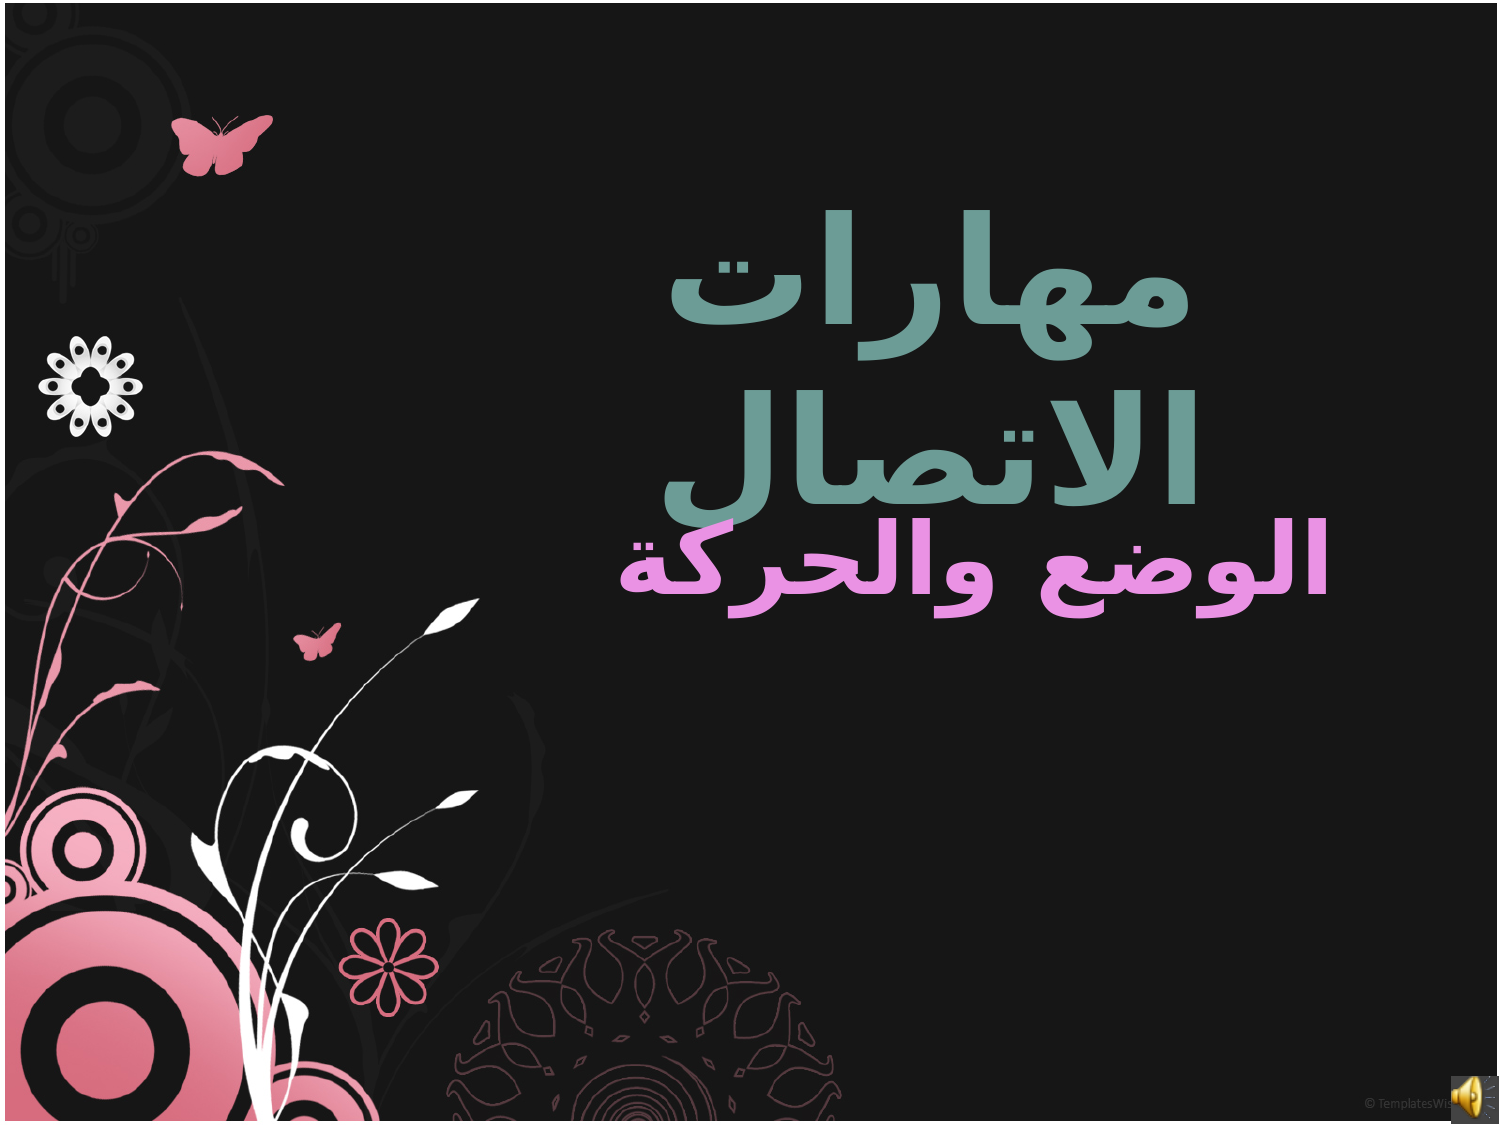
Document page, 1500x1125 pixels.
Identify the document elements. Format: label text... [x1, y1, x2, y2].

title مهارات الاتصال [362, 234, 1500, 476]
picture [0, 0, 1500, 1125]
subtitle الوضع والحركة [449, 487, 1500, 729]
